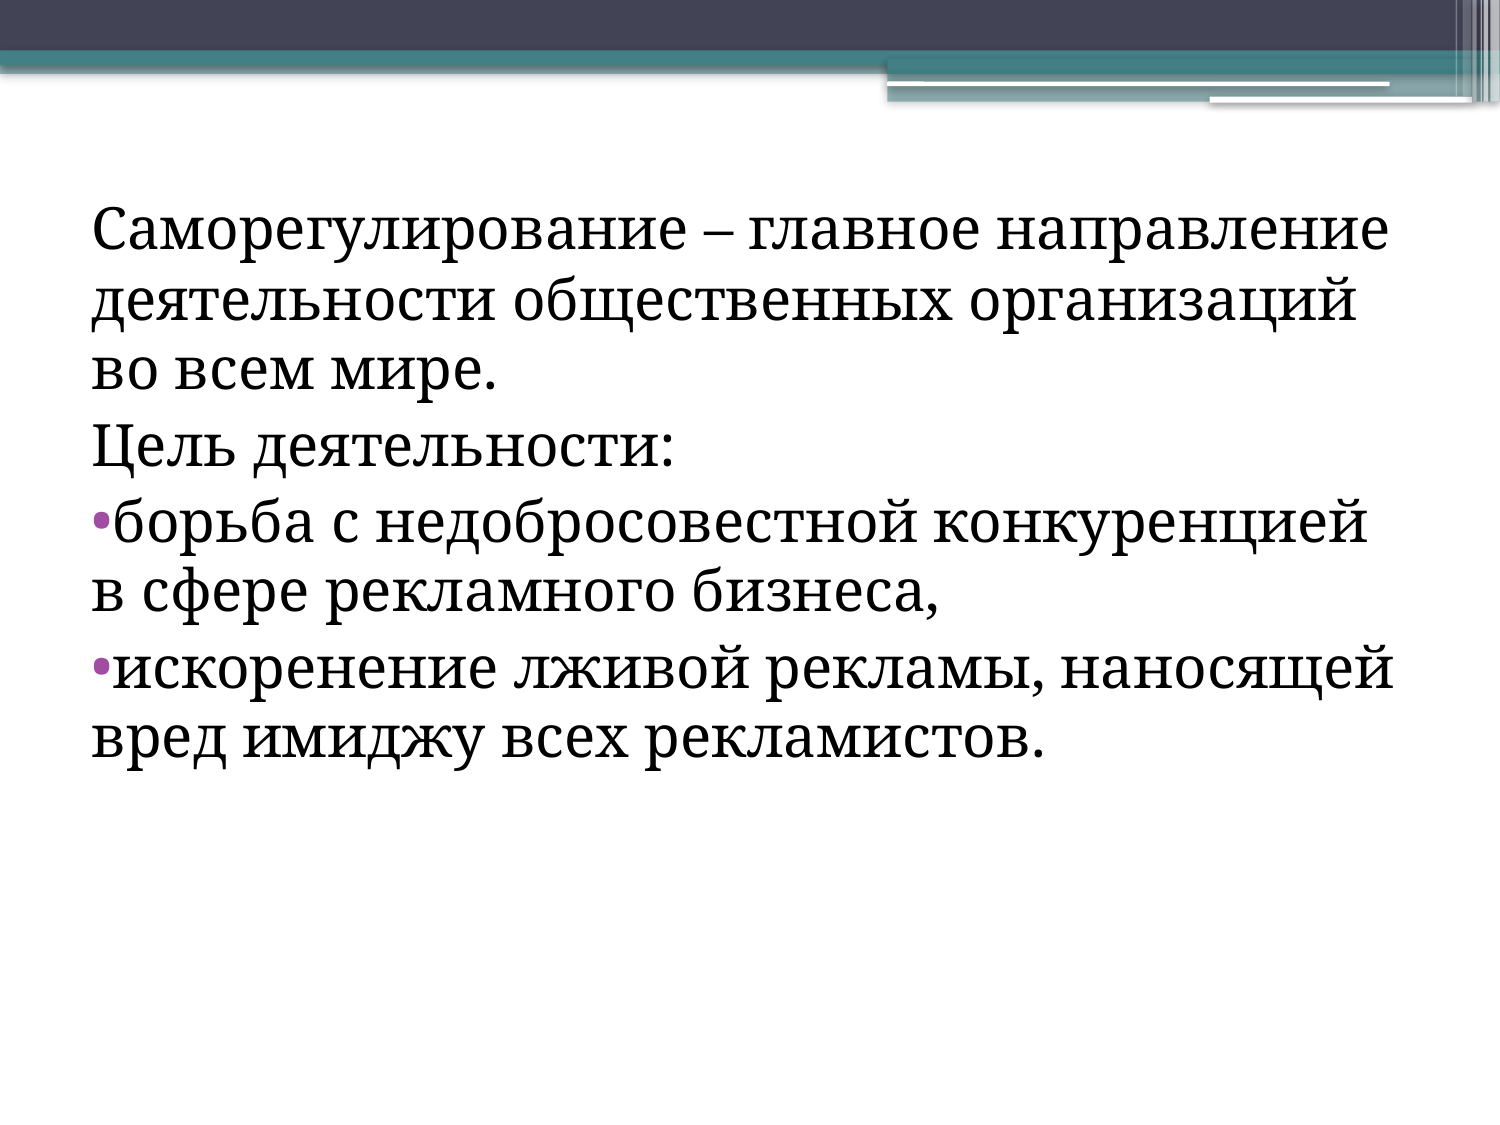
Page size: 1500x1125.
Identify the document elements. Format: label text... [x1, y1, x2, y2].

list Саморегулирование – главное направление деятельности общественных организаций во всем мире. Цель деятельности: борьба с недобросовестной конкуренцией в сфере рекламного бизнеса, искоренение лживой рекламы, наносящей вред имиджу всех рекламистов. [76, 184, 1425, 1083]
